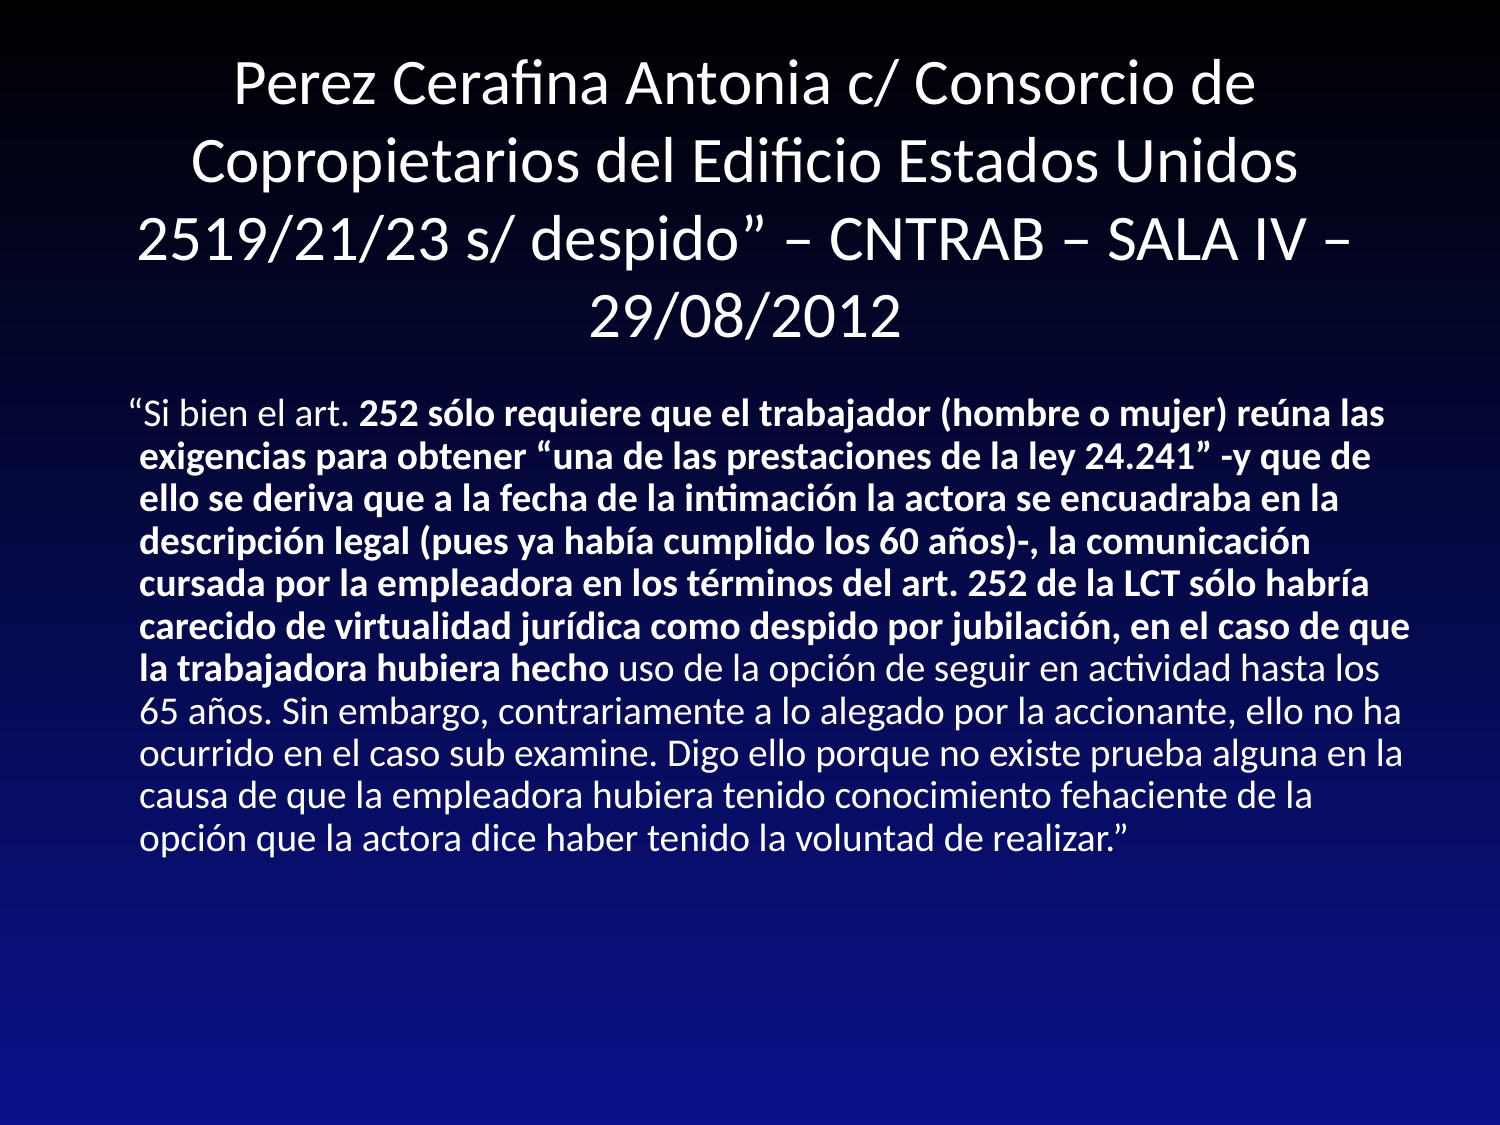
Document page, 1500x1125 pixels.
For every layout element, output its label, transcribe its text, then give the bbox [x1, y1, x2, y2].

title Perez Cerafina Antonia c/ Consorcio de Copropietarios del Edificio Estados Unidos 2519/21/23 s/ despido” – CNTRAB – SALA IV – 29/08/2012 [64, 30, 1428, 360]
list “Si bien el art. 252 sólo requiere que el trabajador (hombre o mujer) reúna las exigencias para obtener “una de las prestaciones de la ley 24.241” -y que de ello se deriva que a la fecha de la intimación la actora se encuadraba en la descripción legal (pues ya había cumplido los 60 años)-, la comunicación cursada por la empleadora en los términos del art. 252 de la LCT sólo habría carecido de virtualidad jurídica como despido por jubilación, en el caso de que la trabajadora hubiera hecho uso de la opción de seguir en actividad hasta los 65 años. Sin embargo, contrariamente a lo alegado por la accionante, ello no ha ocurrido en el caso sub examine. Digo ello porque no existe prueba alguna en la causa de que la empleadora hubiera tenido conocimiento fehaciente de la opción que la actora dice haber tenido la voluntad de realizar.” [76, 385, 1428, 1022]
